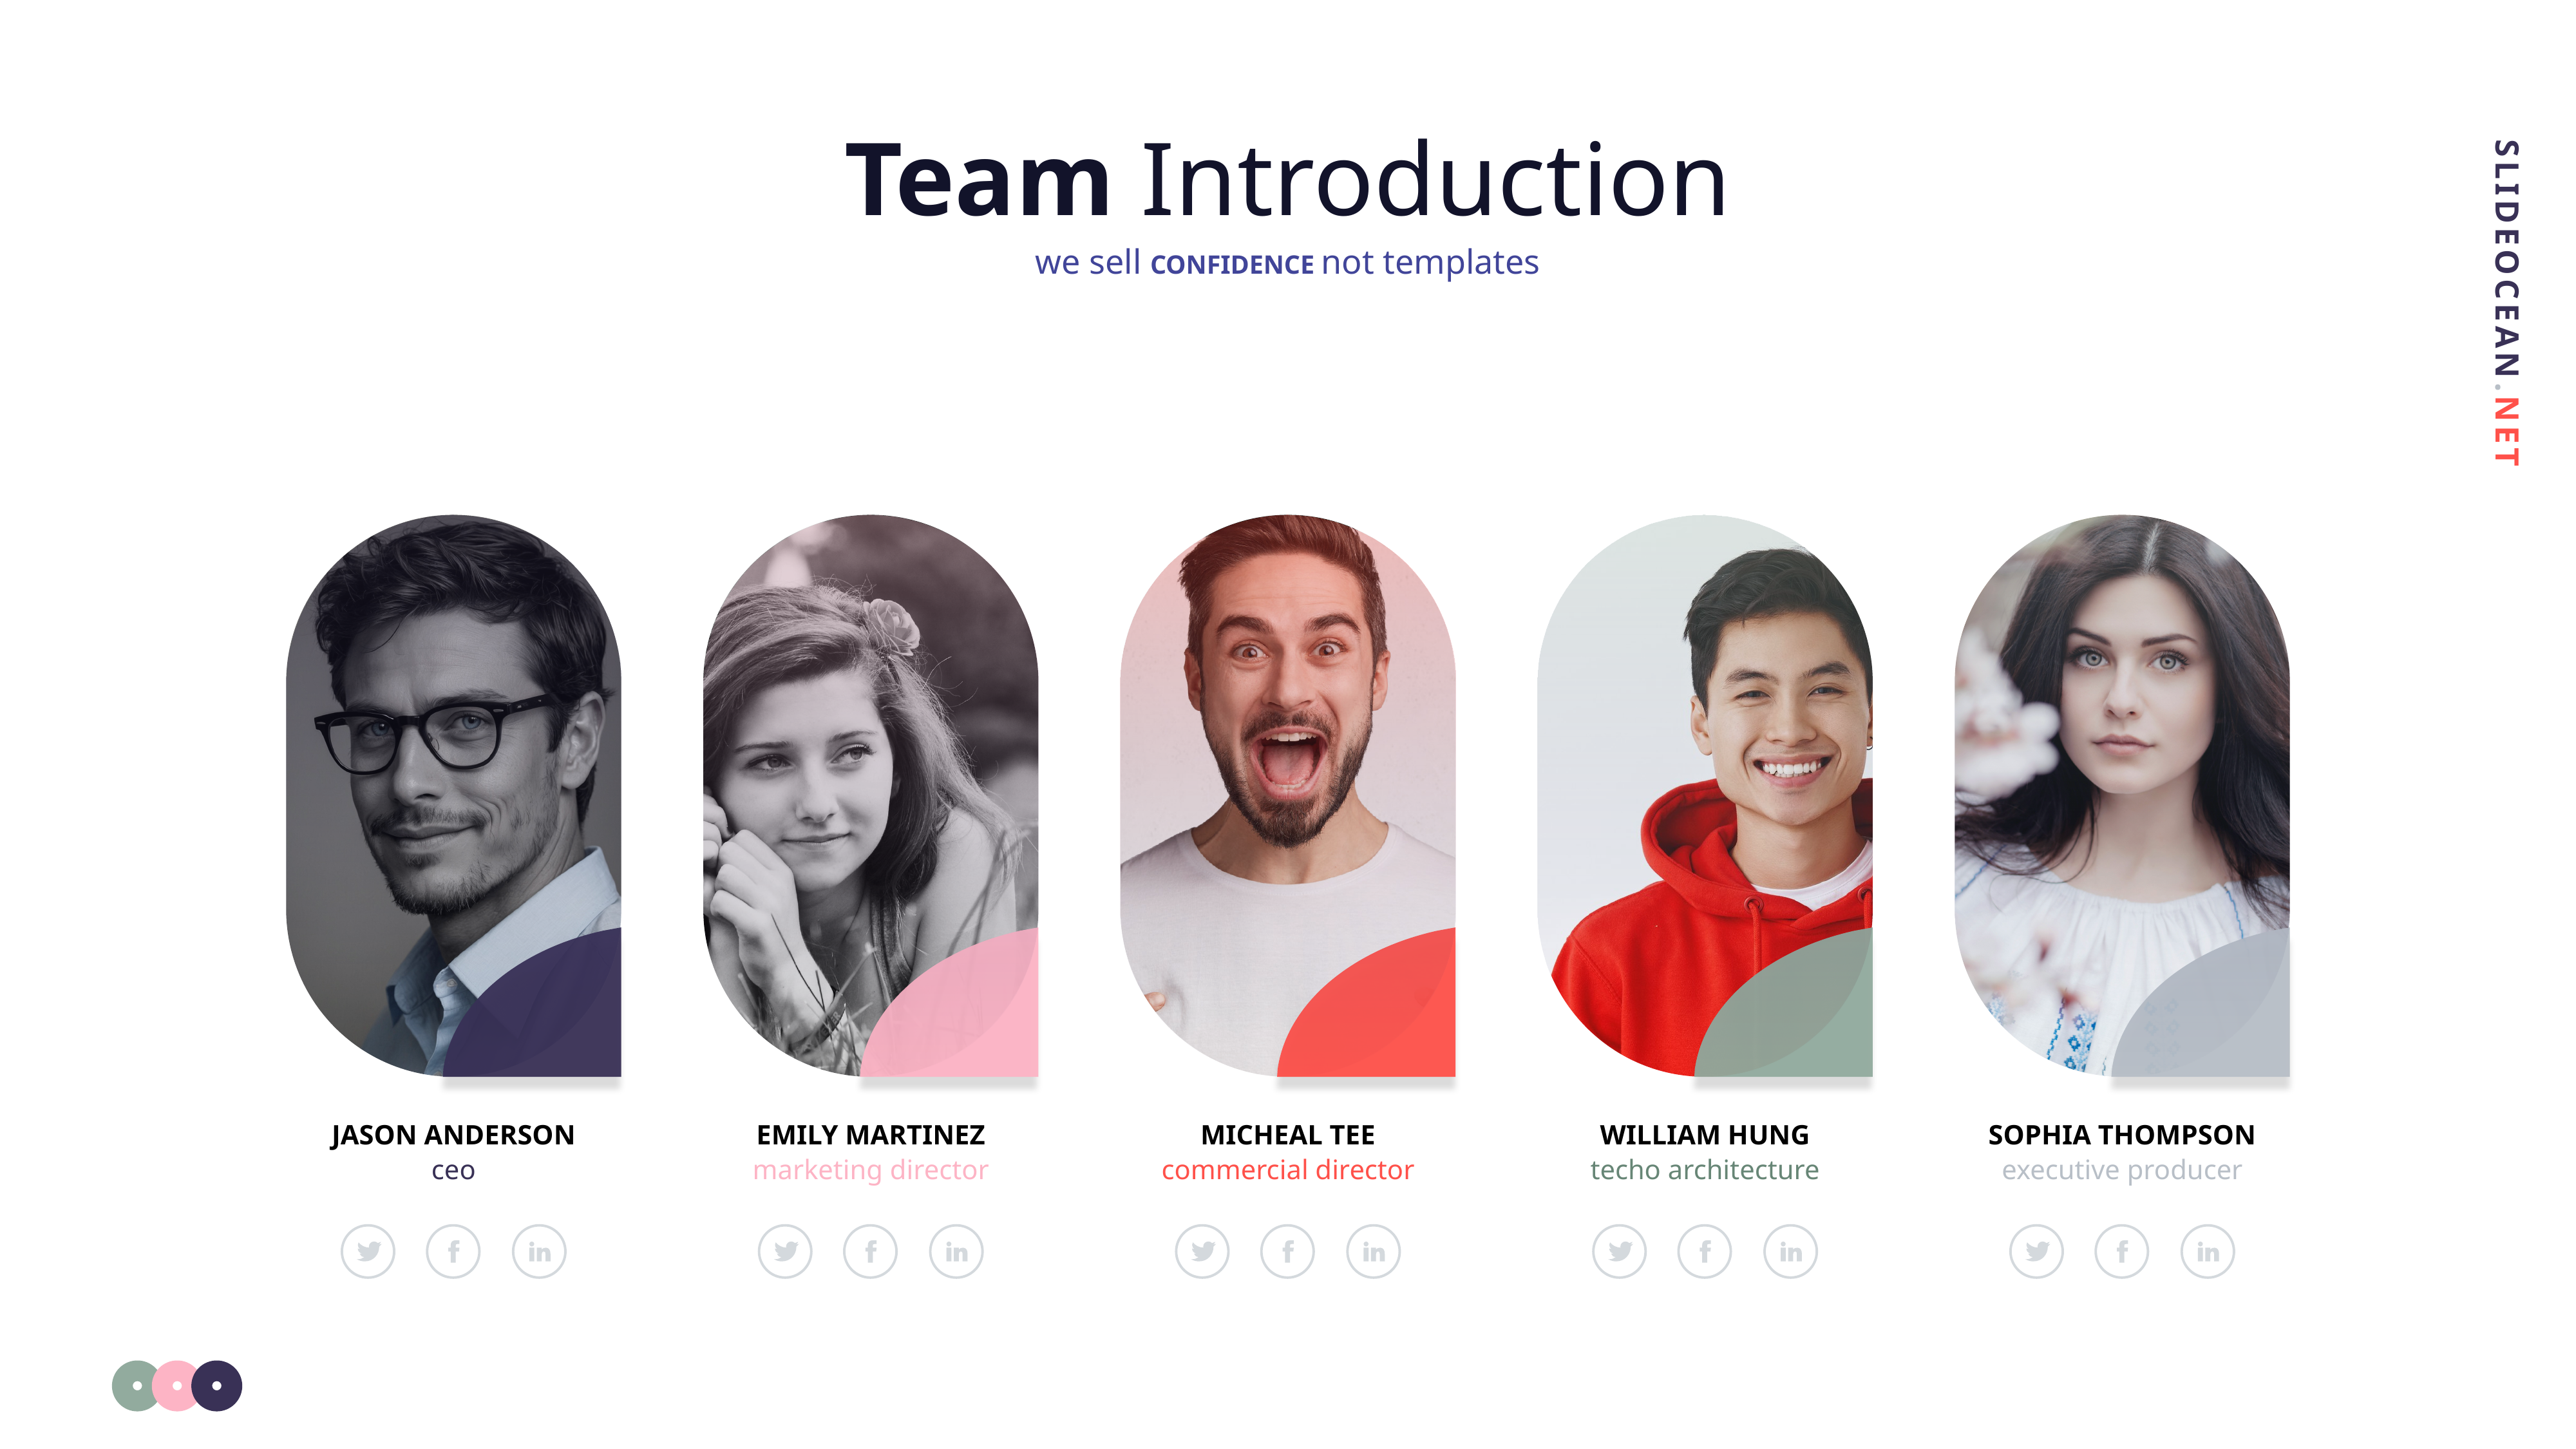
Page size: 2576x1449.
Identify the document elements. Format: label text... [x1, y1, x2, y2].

text_box [1260, 1224, 1315, 1279]
text_box [1175, 1224, 1230, 1279]
text_box [426, 1224, 481, 1279]
text_box we sell CONFIDENCE not templates [1026, 241, 1550, 285]
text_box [301, 1112, 607, 1190]
text_box [757, 1224, 813, 1279]
text_box [2180, 1224, 2235, 1279]
picture [1954, 514, 2291, 1077]
text_box [929, 1224, 984, 1279]
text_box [1135, 1112, 1441, 1190]
picture [1537, 514, 1873, 1077]
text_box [717, 1112, 1024, 1190]
text_box [340, 1224, 395, 1279]
text_box Team Introduction [835, 110, 1741, 241]
picture [1120, 514, 1456, 1077]
text_box [1677, 1224, 1732, 1279]
picture [285, 514, 622, 1077]
text_box [511, 1224, 567, 1279]
text_box [843, 1224, 898, 1279]
text_box [2094, 1224, 2150, 1279]
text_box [1969, 1112, 2275, 1190]
picture [703, 514, 1039, 1077]
text_box [1592, 1224, 1647, 1279]
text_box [1552, 1112, 1859, 1190]
text_box [2009, 1224, 2064, 1279]
text_box [1763, 1224, 1819, 1279]
text_box [1346, 1224, 1401, 1279]
